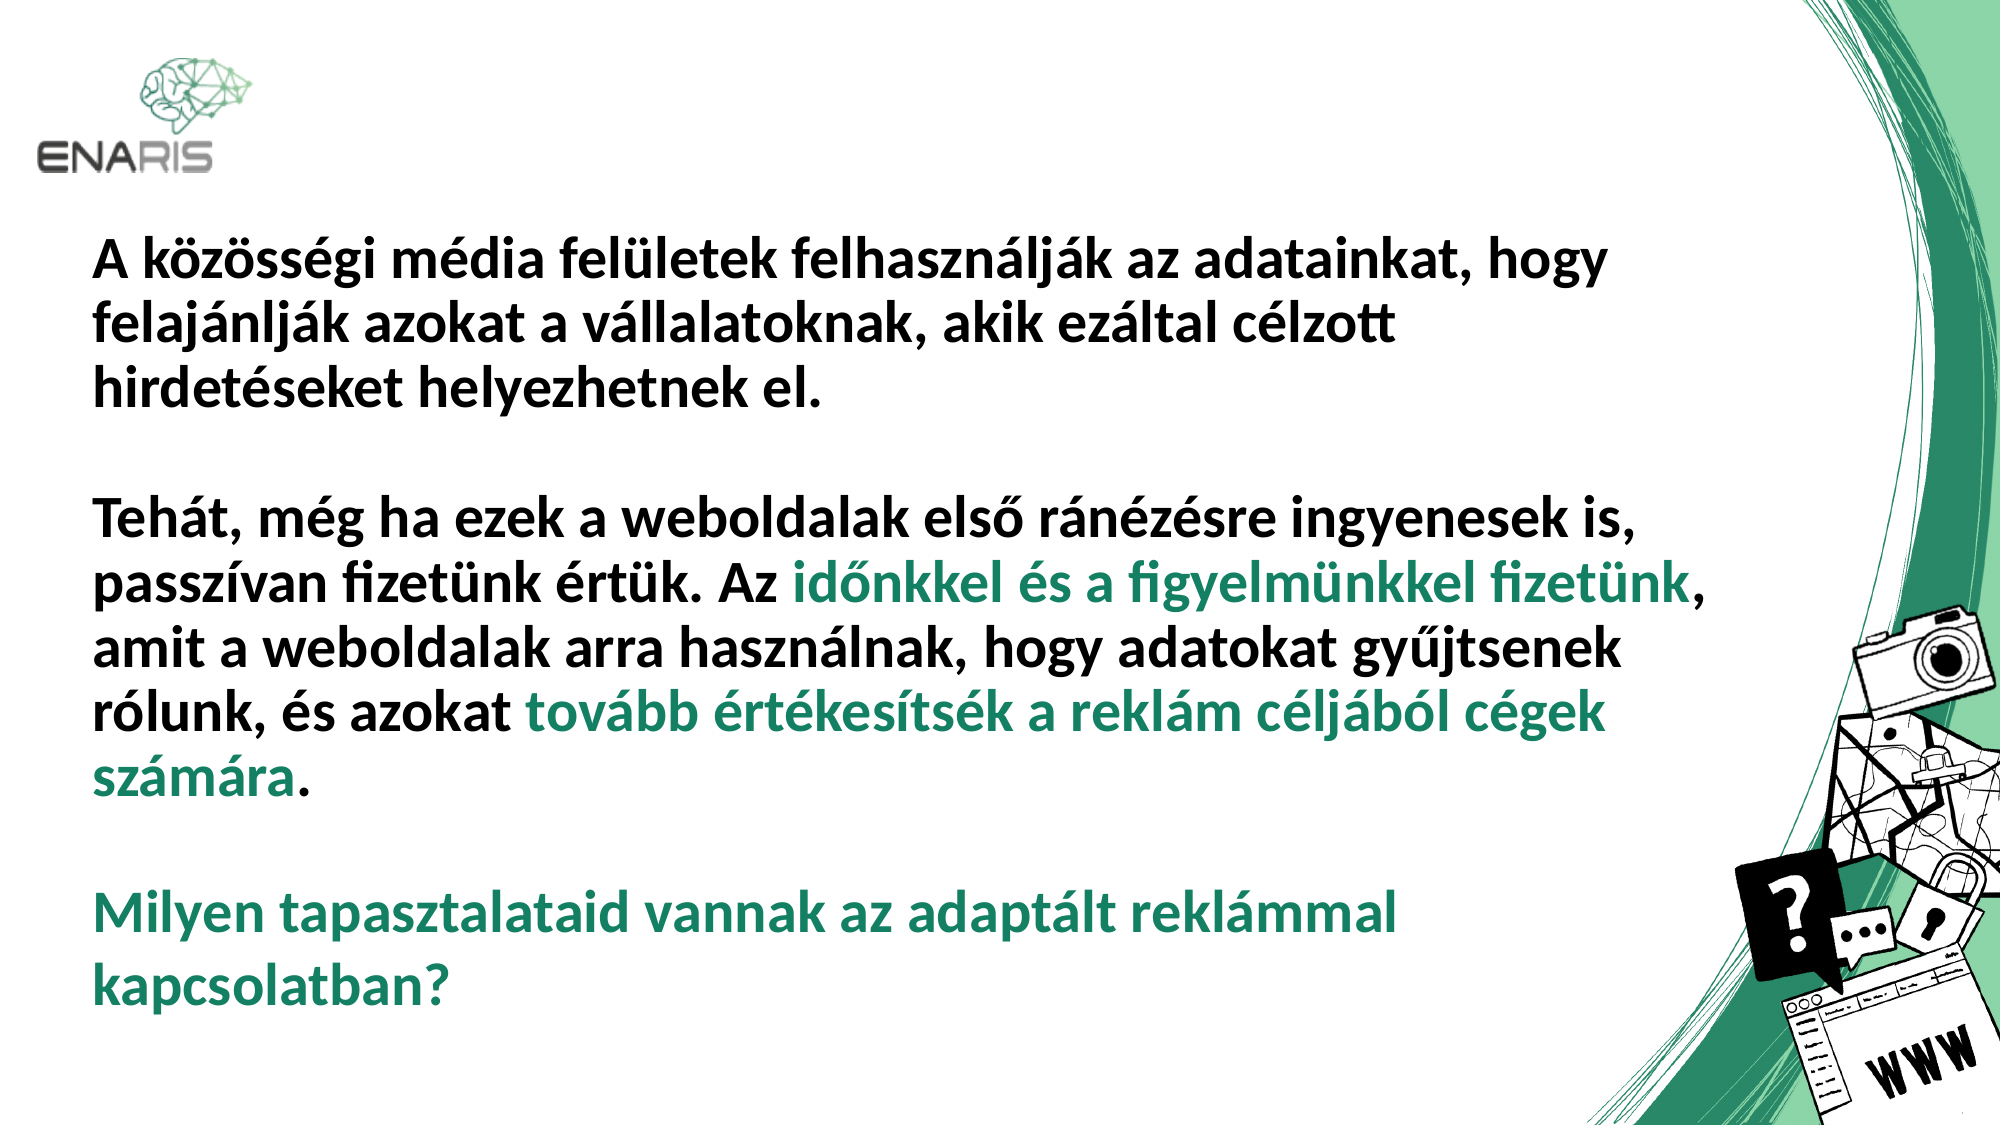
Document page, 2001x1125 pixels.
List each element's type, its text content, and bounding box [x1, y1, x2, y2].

picture [37, 58, 254, 173]
title A közösségi média felületek felhasználják az adatainkat, hogy felajánlják azokat a vállalatoknak, akik ezáltal célzott hirdetéseket helyezhetnek el. Tehát, még ha ezek a weboldalak első ránézésre ingyenesek is, passzívan fizetünk értük. Az időnkkel és a figyelmünkkel fizetünk, amit a weboldalak arra használnak, hogy adatokat gyűjtsenek rólunk, és azokat tovább értékesítsék a reklám céljából cégek számára. [77, 216, 1736, 820]
picture [408, 0, 2000, 1125]
text_box Milyen tapasztalataid vannak az adaptált reklámmal kapcsolatban? [77, 819, 1596, 1025]
